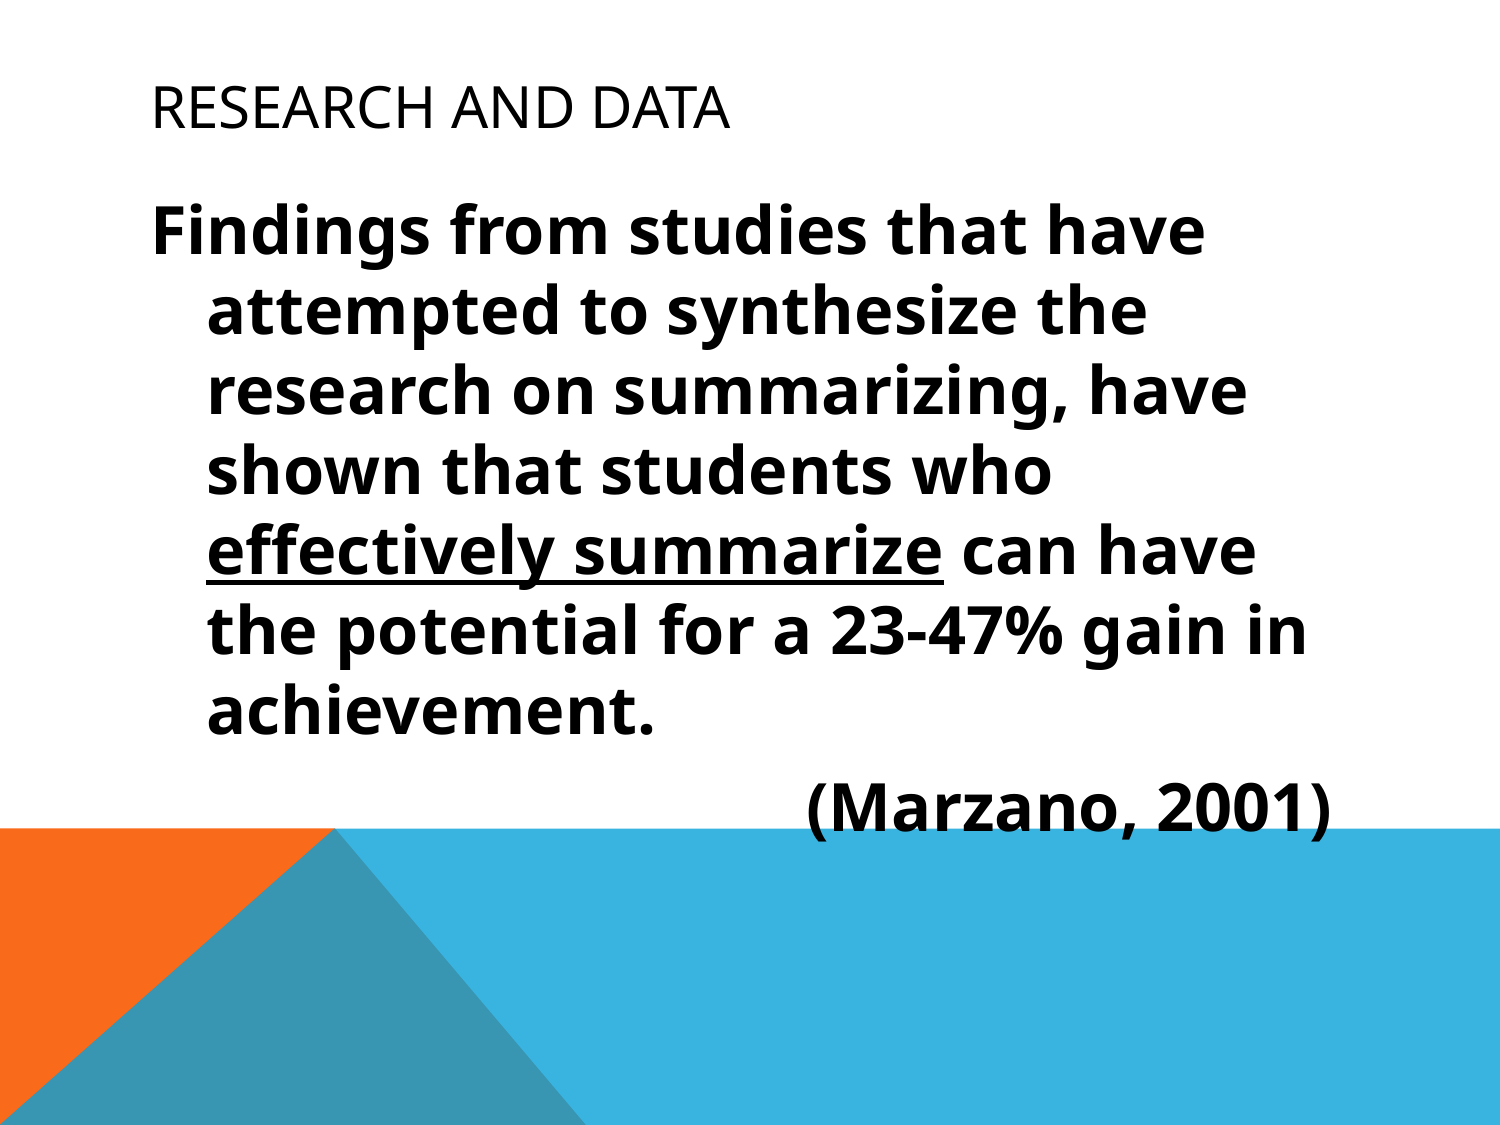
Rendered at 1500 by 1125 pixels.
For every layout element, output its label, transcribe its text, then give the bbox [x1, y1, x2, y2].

list Findings from studies that have attempted to synthesize the research on summarizing, have shown that students who effectively summarize can have the potential for a 23-47% gain in achievement. (Marzano, 2001) [135, 180, 1369, 768]
title Research and Data [135, 60, 1369, 150]
